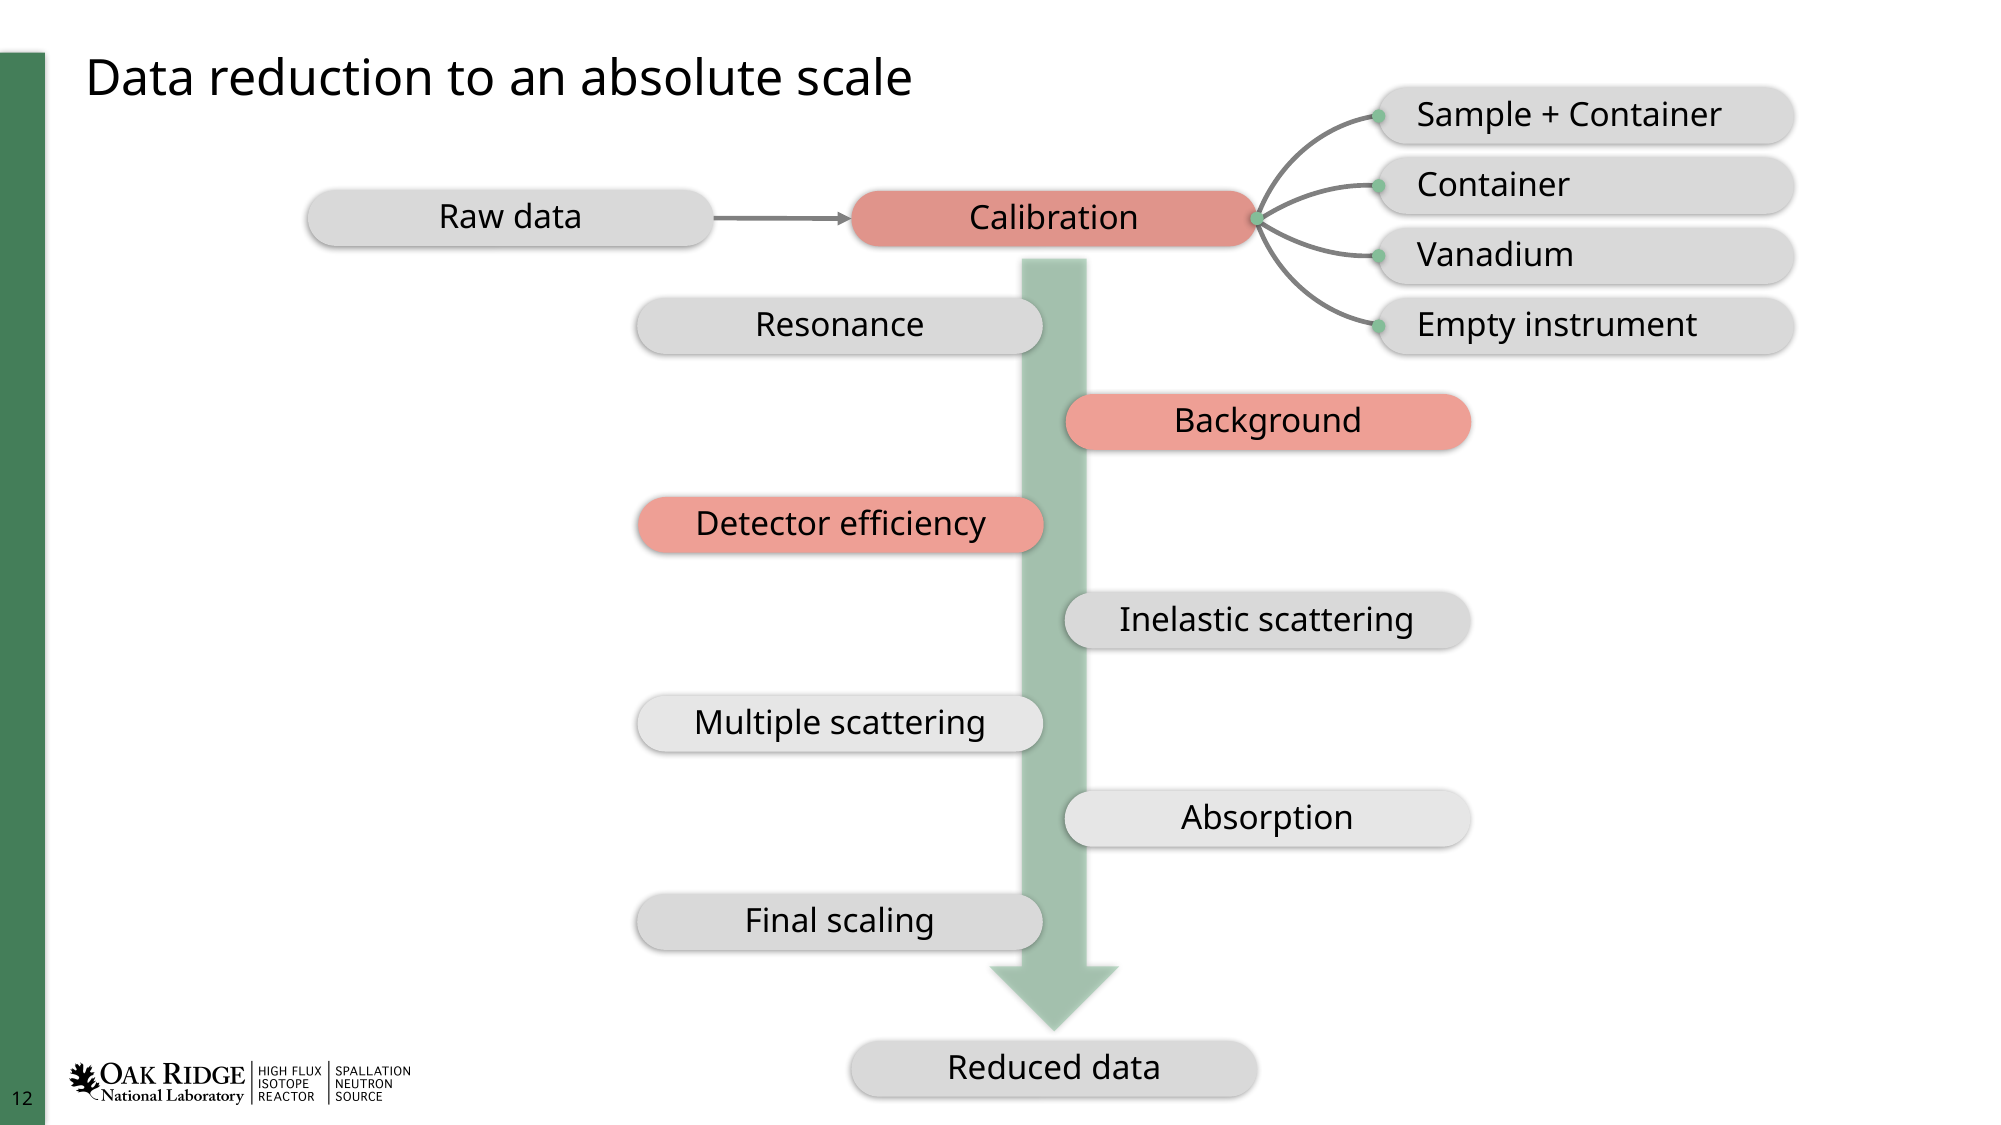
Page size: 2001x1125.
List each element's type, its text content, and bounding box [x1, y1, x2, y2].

text_box [1371, 319, 1378, 333]
text_box [1266, 221, 1367, 312]
text_box Final scaling [637, 894, 1043, 950]
text_box [1260, 228, 1311, 298]
text_box Raw data [307, 190, 714, 246]
text_box Calibration [851, 190, 1255, 247]
text_box Background [1065, 394, 1472, 450]
text_box [1250, 211, 1264, 226]
text_box [989, 258, 1120, 1032]
text_box [1371, 249, 1378, 263]
text_box [1371, 109, 1378, 123]
text_box Absorption [1064, 790, 1471, 847]
text_box Reduced data [851, 1041, 1258, 1097]
text_box Detector efficiency [638, 496, 1044, 553]
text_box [1378, 87, 1794, 355]
text_box Resonance [637, 298, 1043, 354]
text_box Inelastic scattering [1064, 592, 1471, 649]
picture [66, 1058, 413, 1108]
title Data reduction to an absolute scale [70, 44, 1000, 115]
text_box [1260, 117, 1378, 257]
text_box [1312, 129, 1324, 141]
text_box Multiple scattering [637, 695, 1044, 752]
text_box [1371, 179, 1378, 193]
text_box [1325, 261, 1378, 324]
